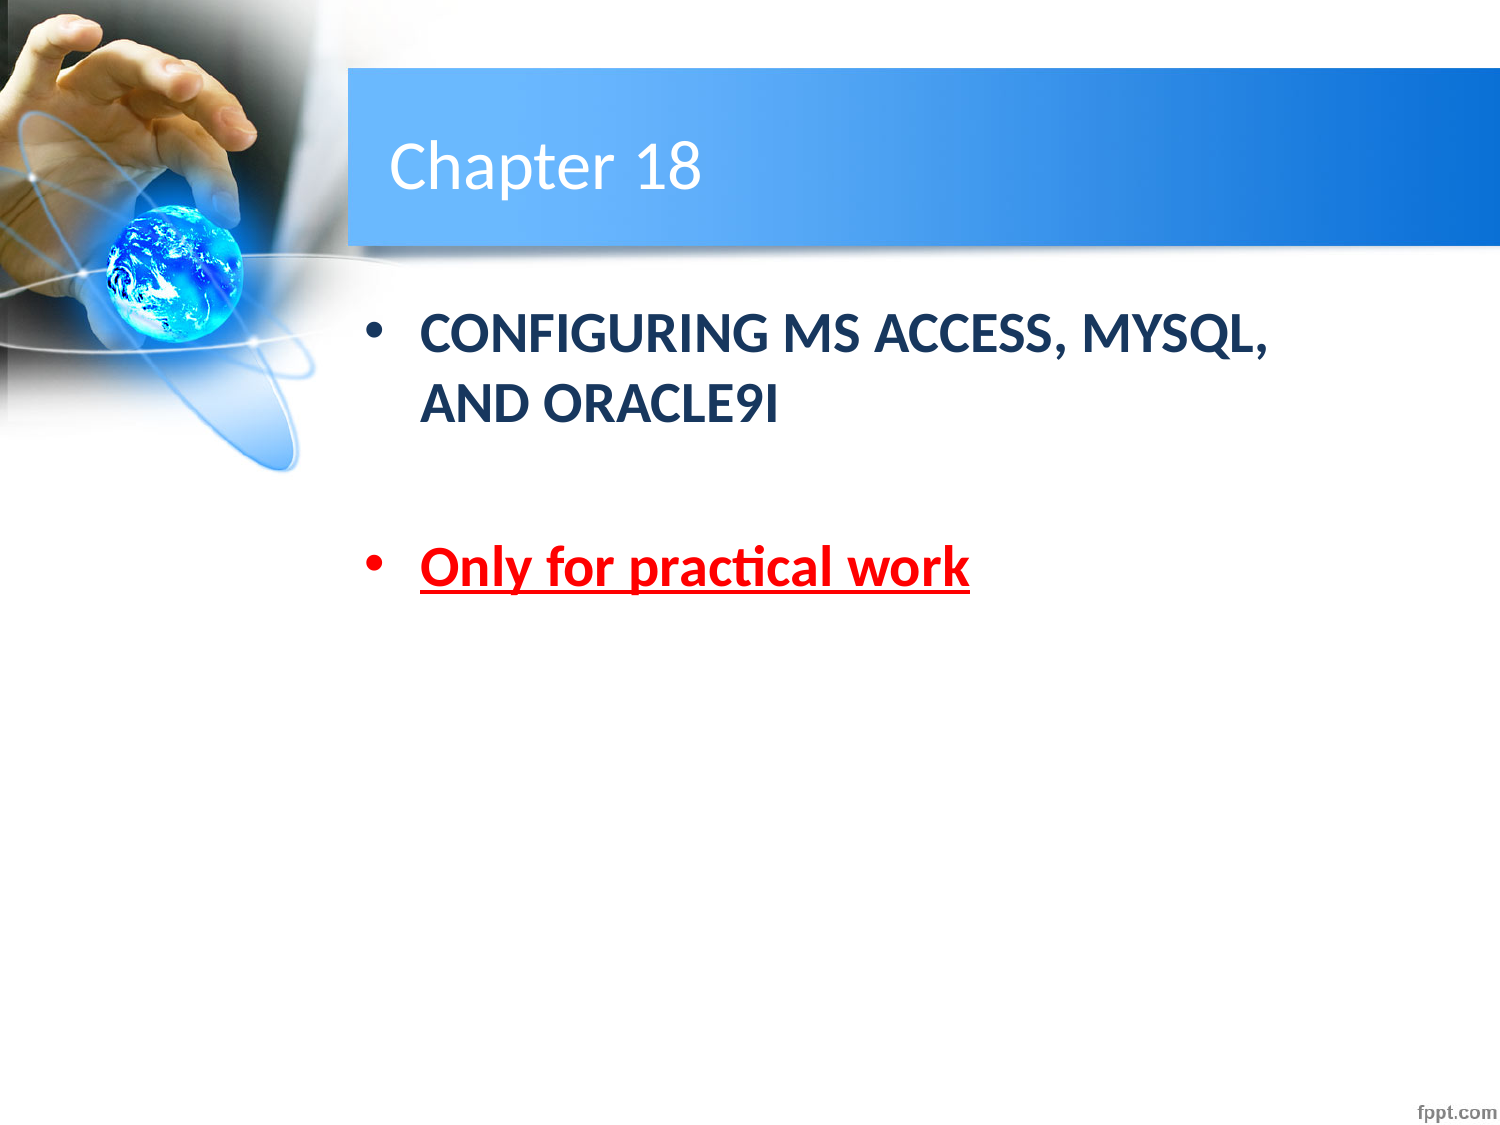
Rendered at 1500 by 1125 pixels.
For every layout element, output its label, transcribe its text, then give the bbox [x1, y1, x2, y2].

list CONFIGURING MS ACCESS, MYSQL, AND ORACLE9I Only for practical work [349, 286, 1402, 1039]
picture [0, 0, 1500, 1125]
title Chapter 18 [374, 111, 1452, 212]
